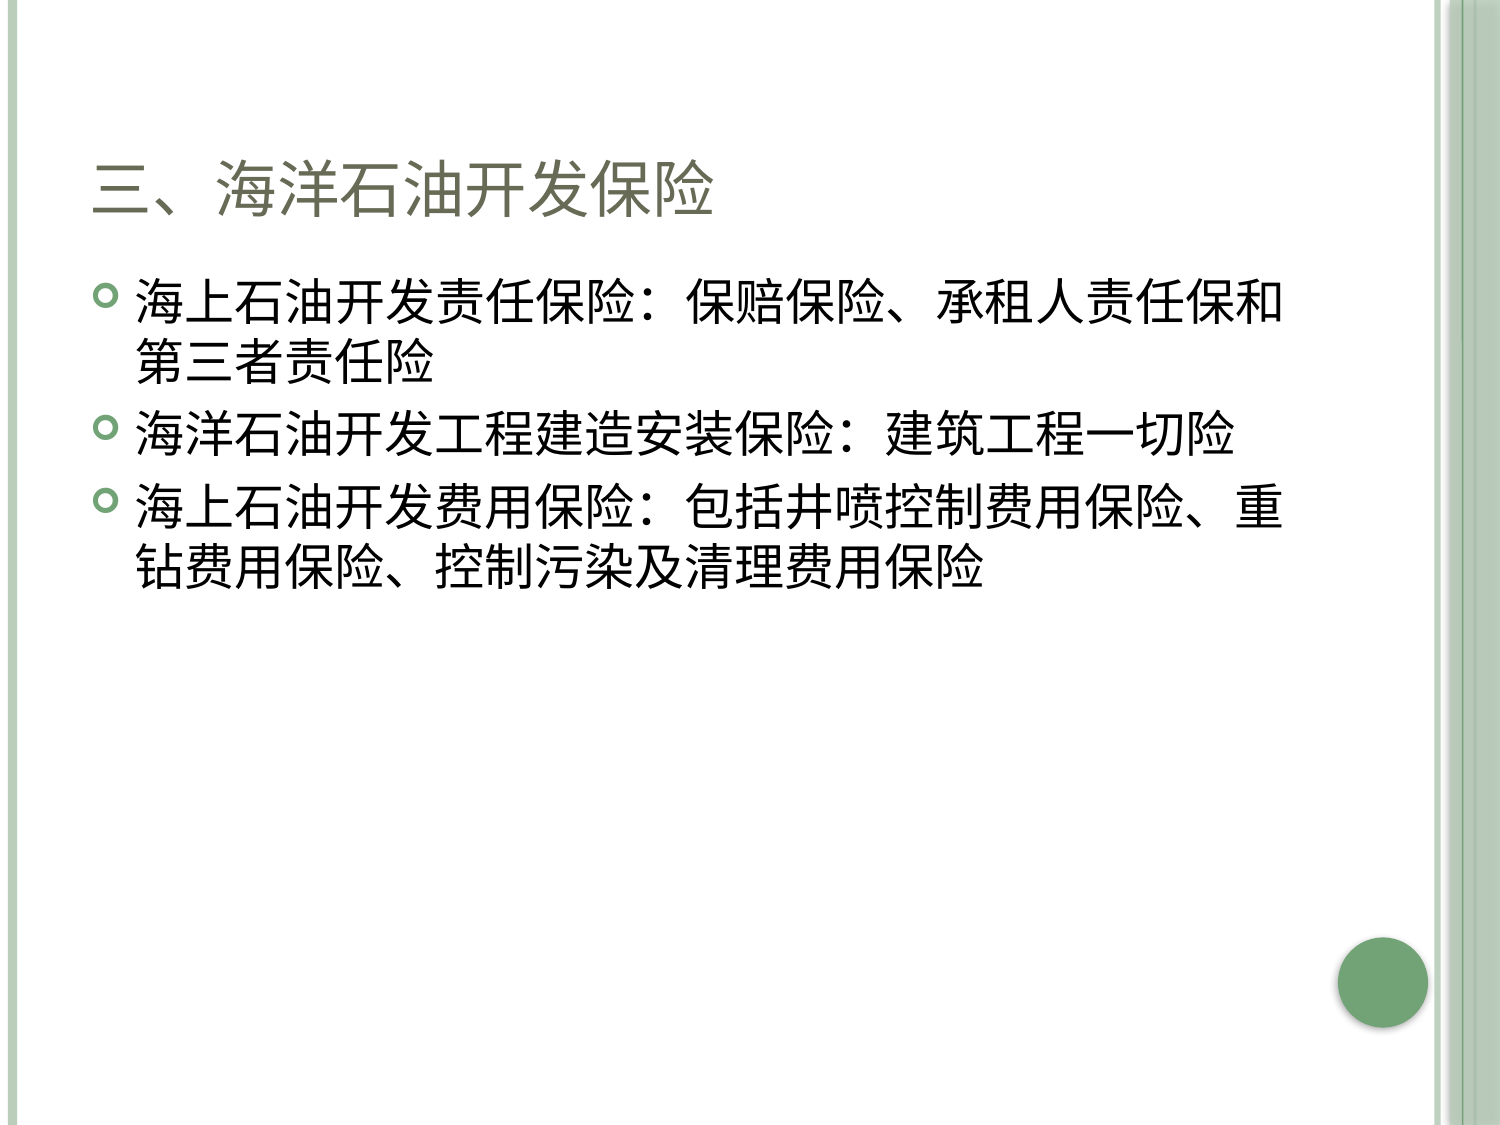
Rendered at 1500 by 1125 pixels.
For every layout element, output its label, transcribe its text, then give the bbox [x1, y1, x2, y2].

list 海上石油开发责任保险：保赔保险、承租人责任保和第三者责任险 海洋石油开发工程建造安装保险：建筑工程一切险 海上石油开发费用保险：包括井喷控制费用保险、重钻费用保险、控制污染及清理费用保险 [74, 262, 1301, 1063]
title 三、海洋石油开发保险 [75, 45, 1300, 233]
